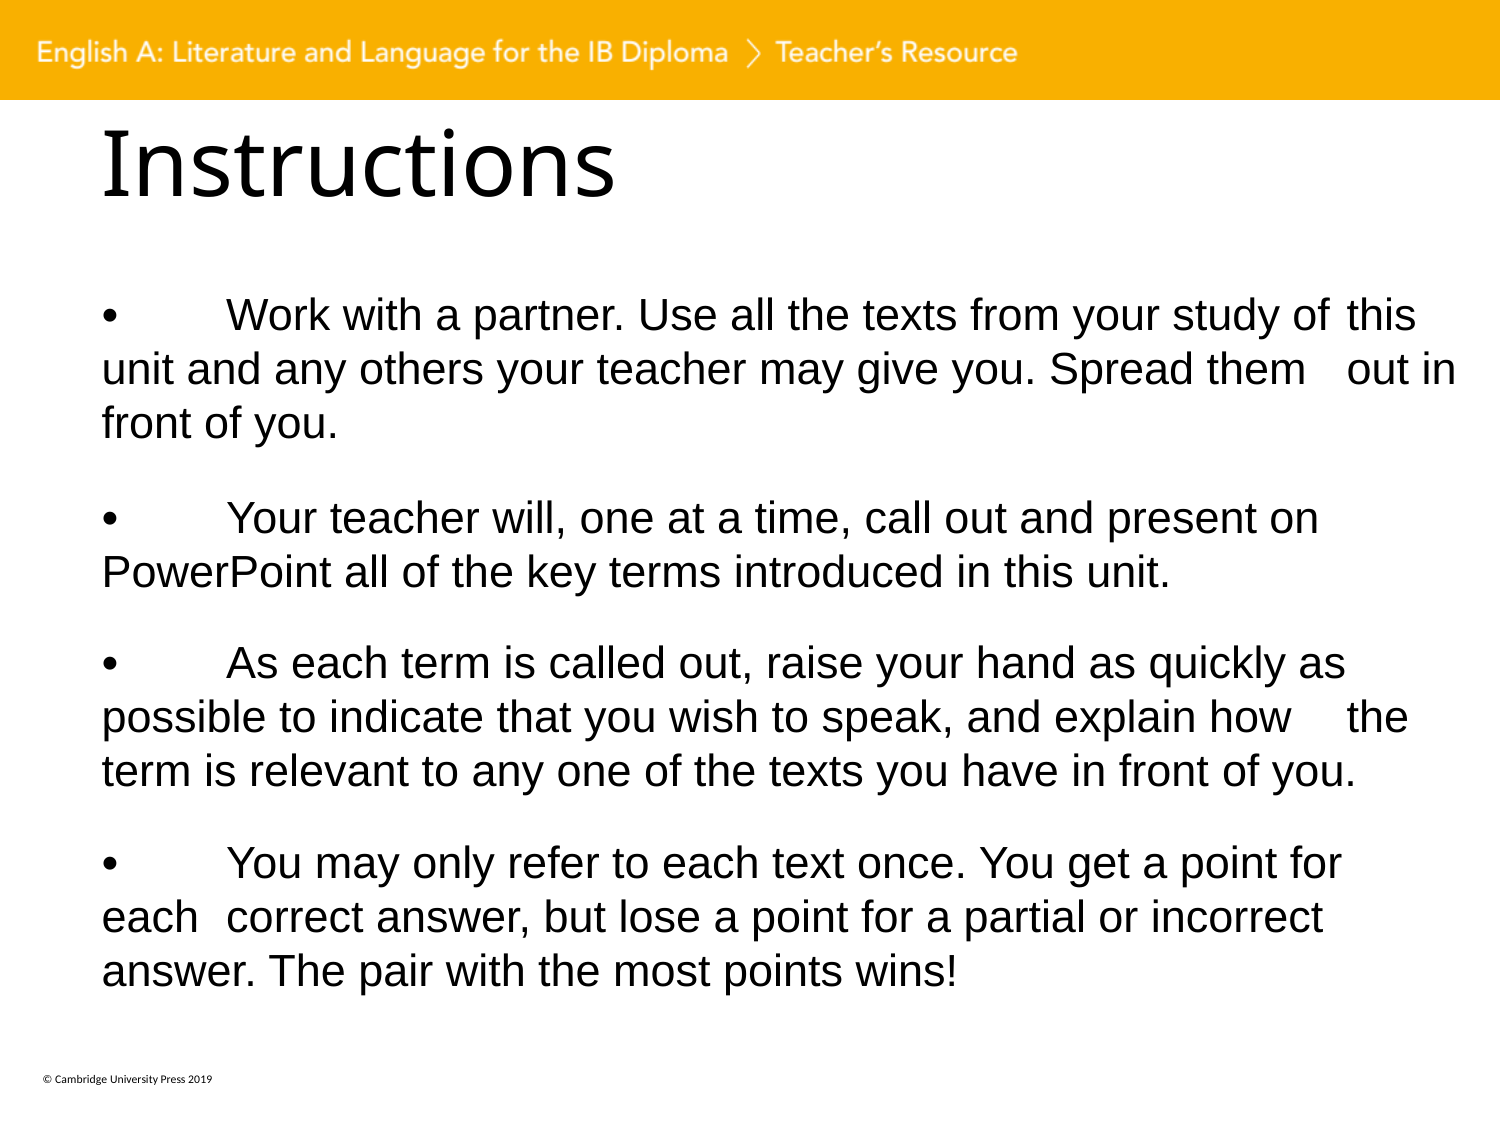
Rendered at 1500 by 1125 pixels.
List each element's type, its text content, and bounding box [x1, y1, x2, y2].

title • Work with a partner. Use all the texts from your study of this unit and any others your teacher may give you. Spread them out in front of you. • Your teacher will, one at a time, call out and present on PowerPoint all of the key terms introduced in this unit. • As each term is called out, raise your hand as quickly as possible to indicate that you wish to speak, and explain how the term is relevant to any one of the texts you have in front of you. • You may only refer to each text once. You get a point for each correct answer, but lose a point for a partial or incorrect answer. The pair with the most points wins! [86, 253, 1500, 1064]
picture [0, 0, 1500, 101]
text_box Instructions [86, 108, 1500, 253]
subtitle © Cambridge University Press 2019 [27, 1063, 1388, 1093]
